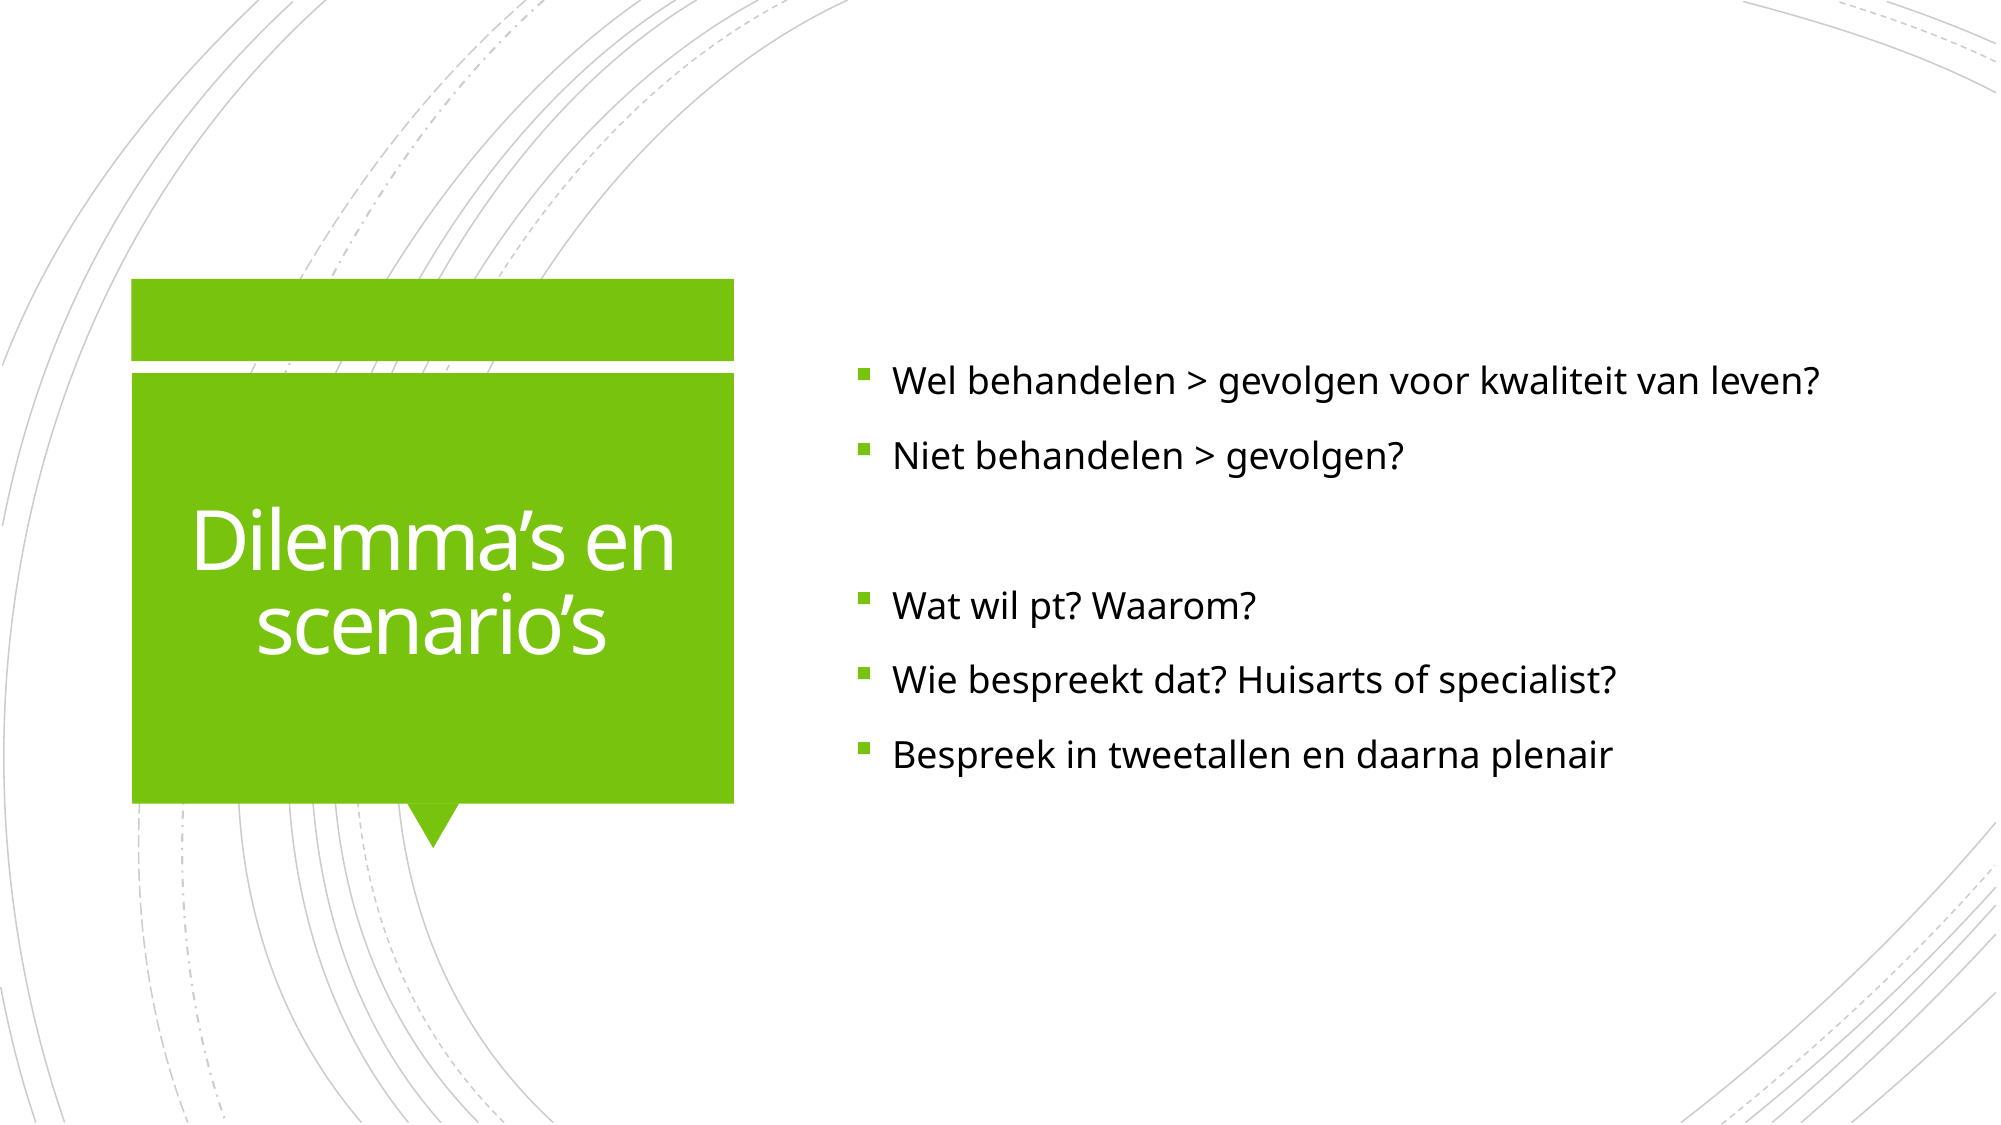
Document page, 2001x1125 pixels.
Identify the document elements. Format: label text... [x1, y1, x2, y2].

title Dilemma’s en scenario’s [145, 385, 720, 789]
list Wel behandelen > gevolgen voor kwaliteit van leven? Niet behandelen > gevolgen? Wat wil pt? Waarom? Wie bespreekt dat? Huisarts of specialist? Bespreek in tweetallen en daarna plenair [839, 131, 1871, 993]
